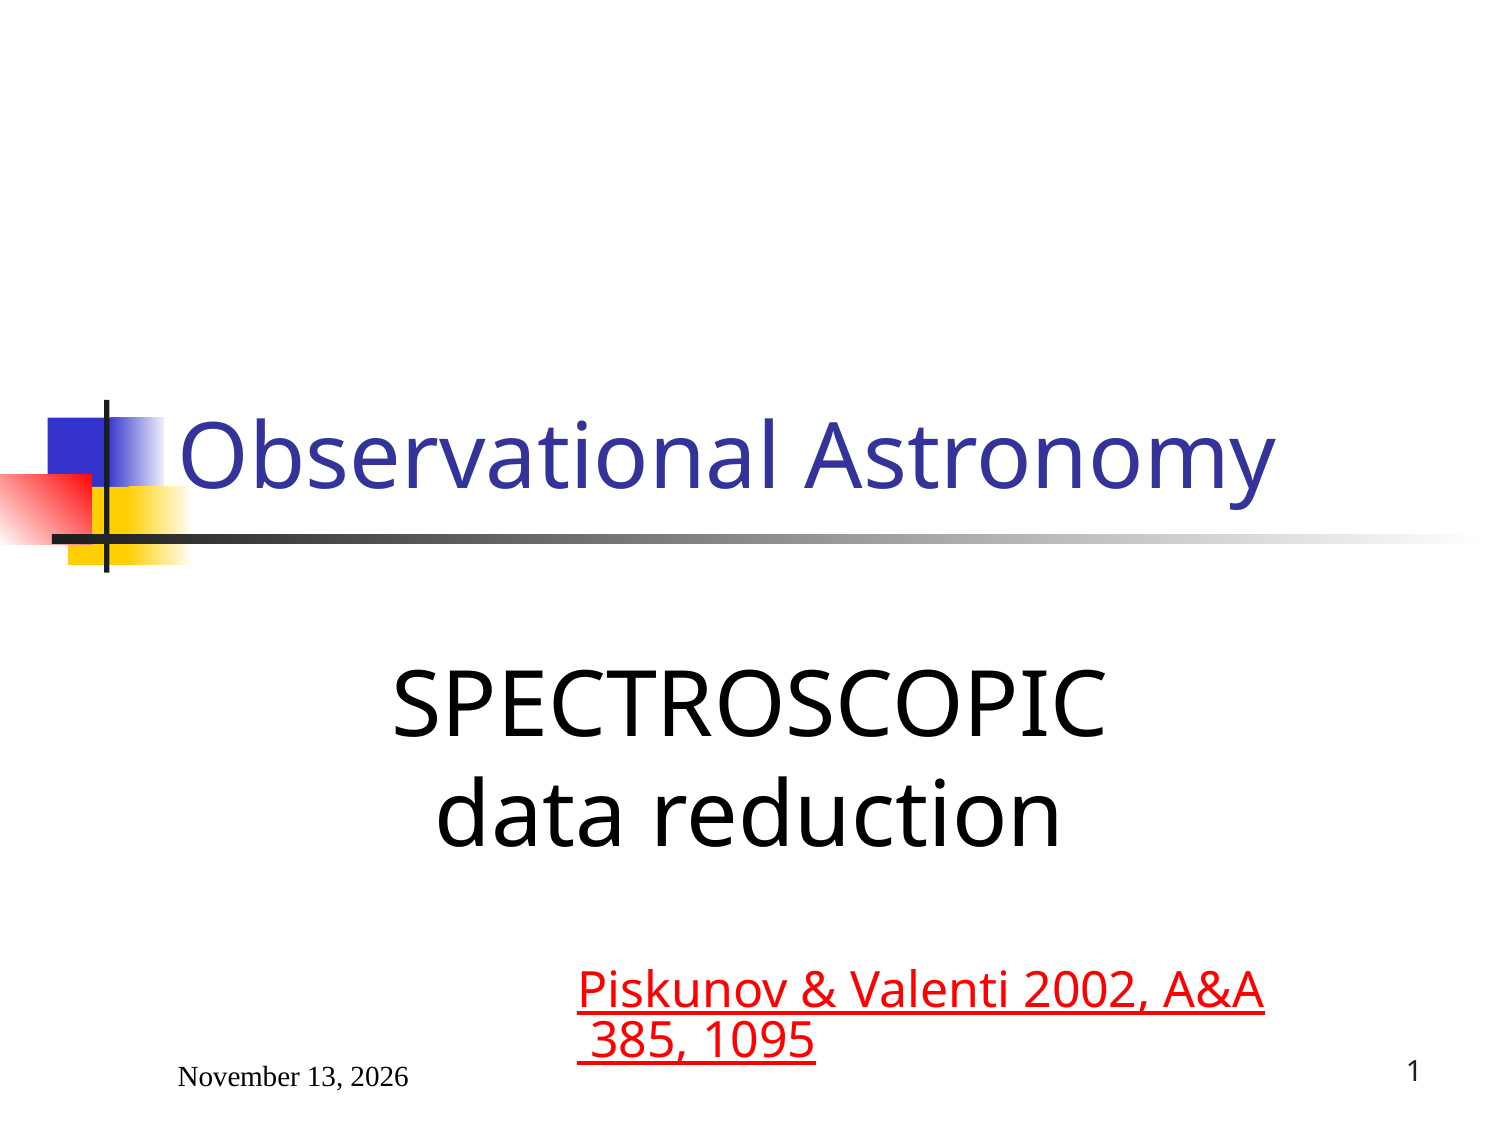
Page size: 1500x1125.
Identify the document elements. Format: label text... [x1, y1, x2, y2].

slide_number 1 [1125, 1025, 1438, 1100]
subtitle SPECTROSCOPIC data reduction [225, 637, 1275, 925]
text_box Piskunov & Valenti 2002, A&A 385, 1095 [562, 949, 1288, 1033]
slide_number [162, 1025, 475, 1100]
title Observational Astronomy [162, 275, 1438, 515]
